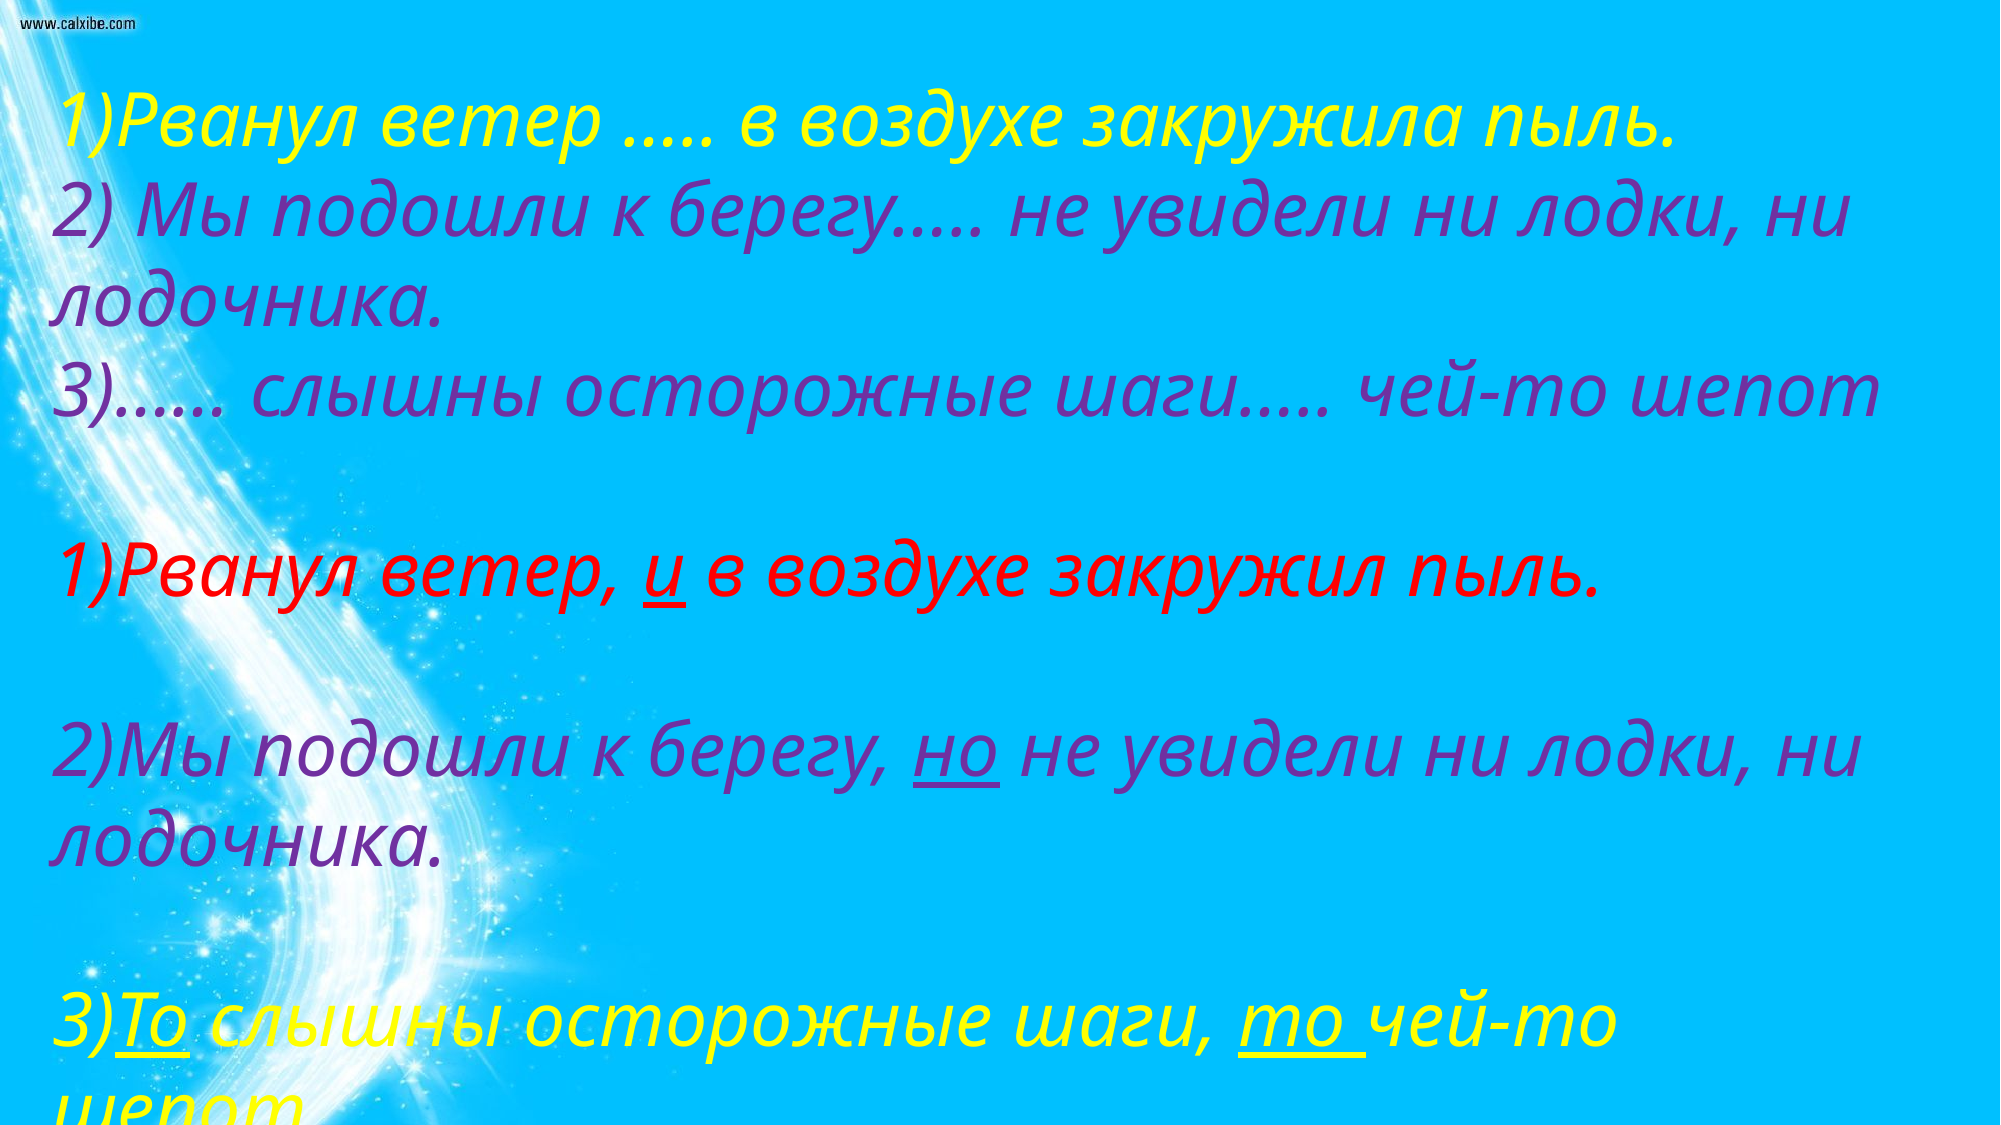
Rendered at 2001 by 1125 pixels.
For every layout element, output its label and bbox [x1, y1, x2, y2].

list [0, 0, 2000, 1125]
